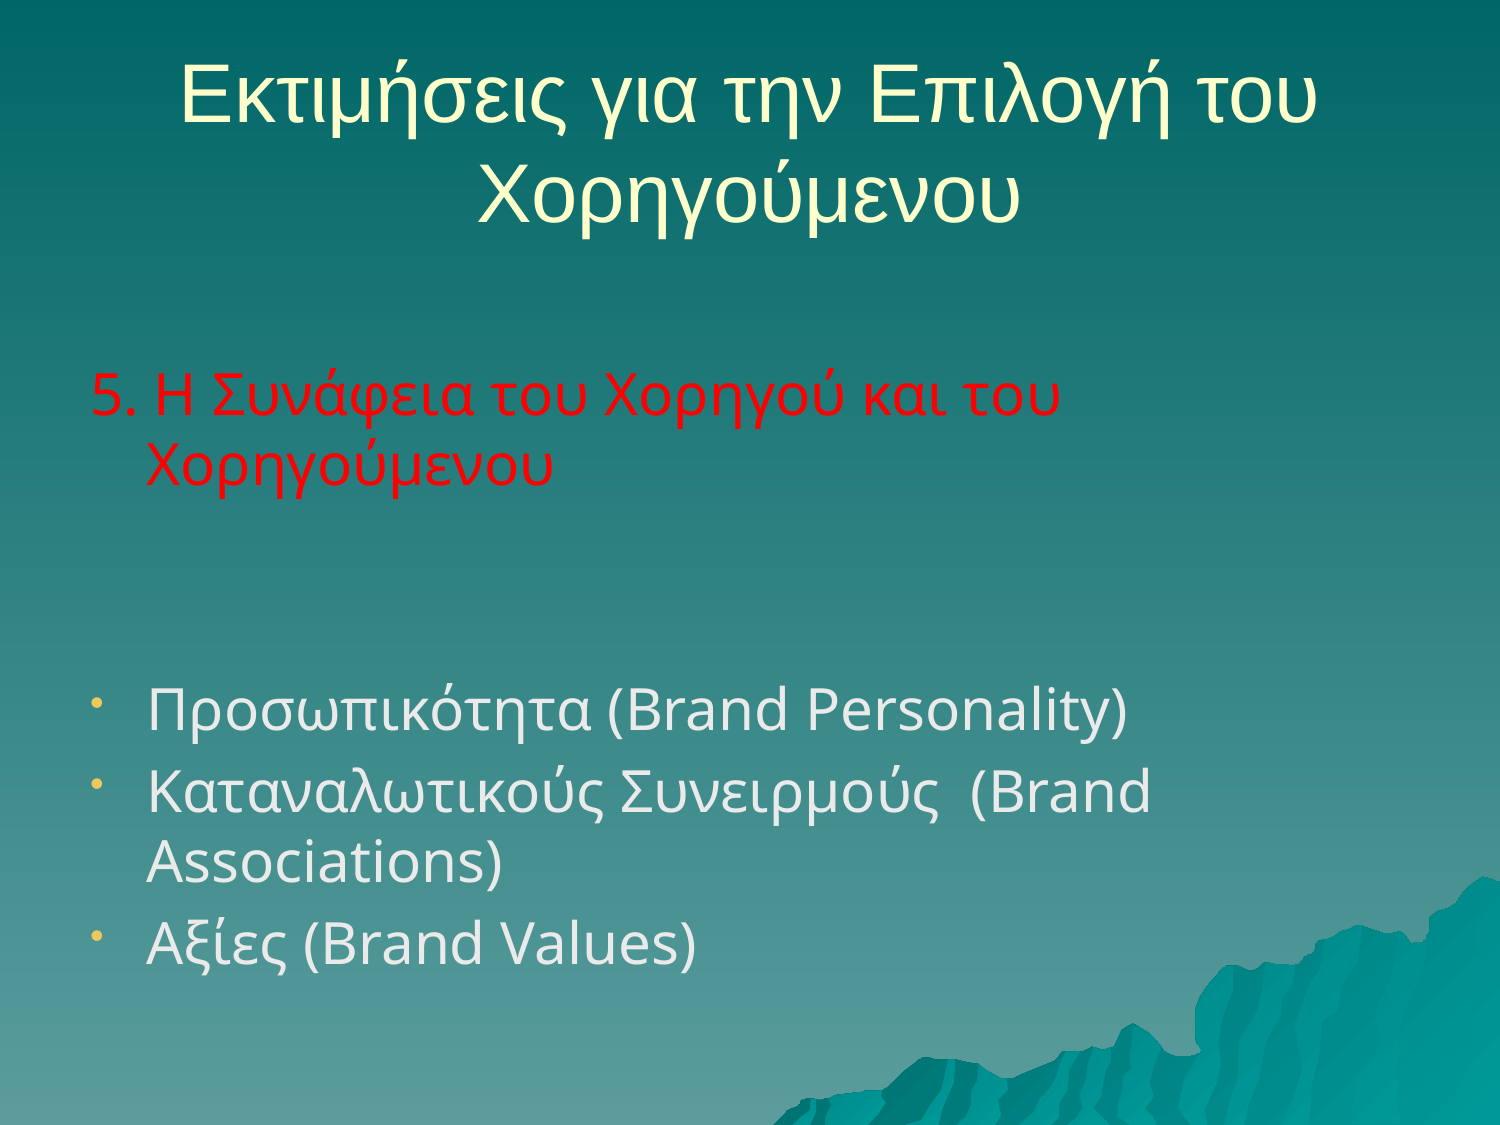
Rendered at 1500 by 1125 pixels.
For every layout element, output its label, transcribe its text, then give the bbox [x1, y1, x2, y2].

title Εκτιμήσεις για την Επιλογή του Χορηγούμενου [74, 45, 1426, 233]
list 5. Η Συνάφεια του Χορηγού και του Χορηγούμενου Προσωπικότητα (Brand Personality) Καταναλωτικούς Συνειρμούς (Brand Associations) Αξίες (Brand Values) [74, 349, 1471, 1006]
